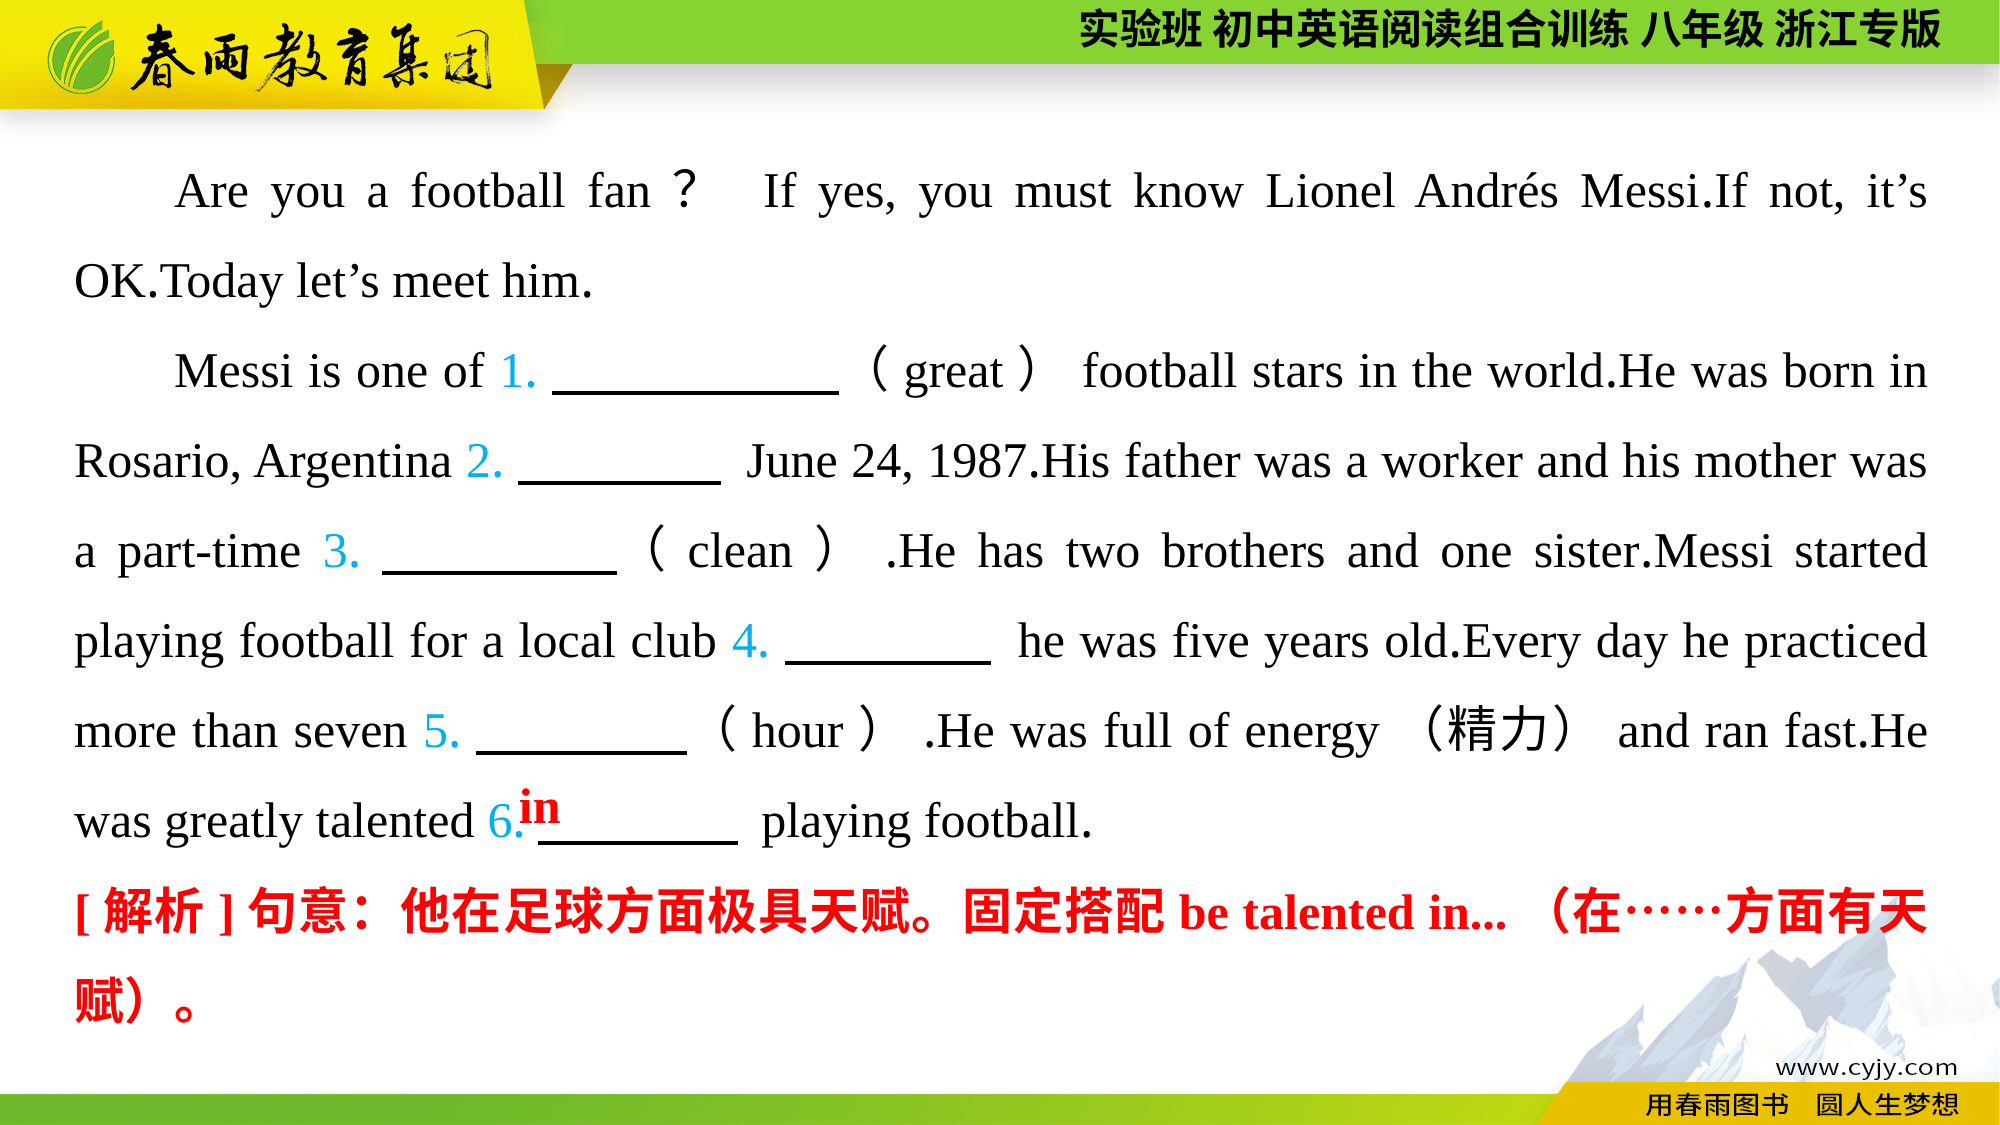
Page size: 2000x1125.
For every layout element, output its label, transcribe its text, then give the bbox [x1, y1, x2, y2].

text_box [解析]句意：他在足球方面极具天赋。固定搭配be talented in...（在……方面有天赋）。 [59, 863, 1944, 1038]
text_box in [504, 765, 576, 841]
picture [0, 0, 2000, 1125]
list Are you a football fan？ If yes, you must know Lionel Andrés Messi.If not, it’s OK.Today let’s meet him. Messi is one of 1. （great）football stars in the world.He was born in Rosario, Argentina 2. June 24, 1987.His father was a worker and his mother was a part-time 3. （clean）.He has two brothers and one sister.Messi started playing football for a local club 4. he was five years old.Every day he practiced more than seven 5. （hour）.He was full of energy（精力）and ran fast.He was greatly talented 6. playing football. [59, 120, 1944, 863]
